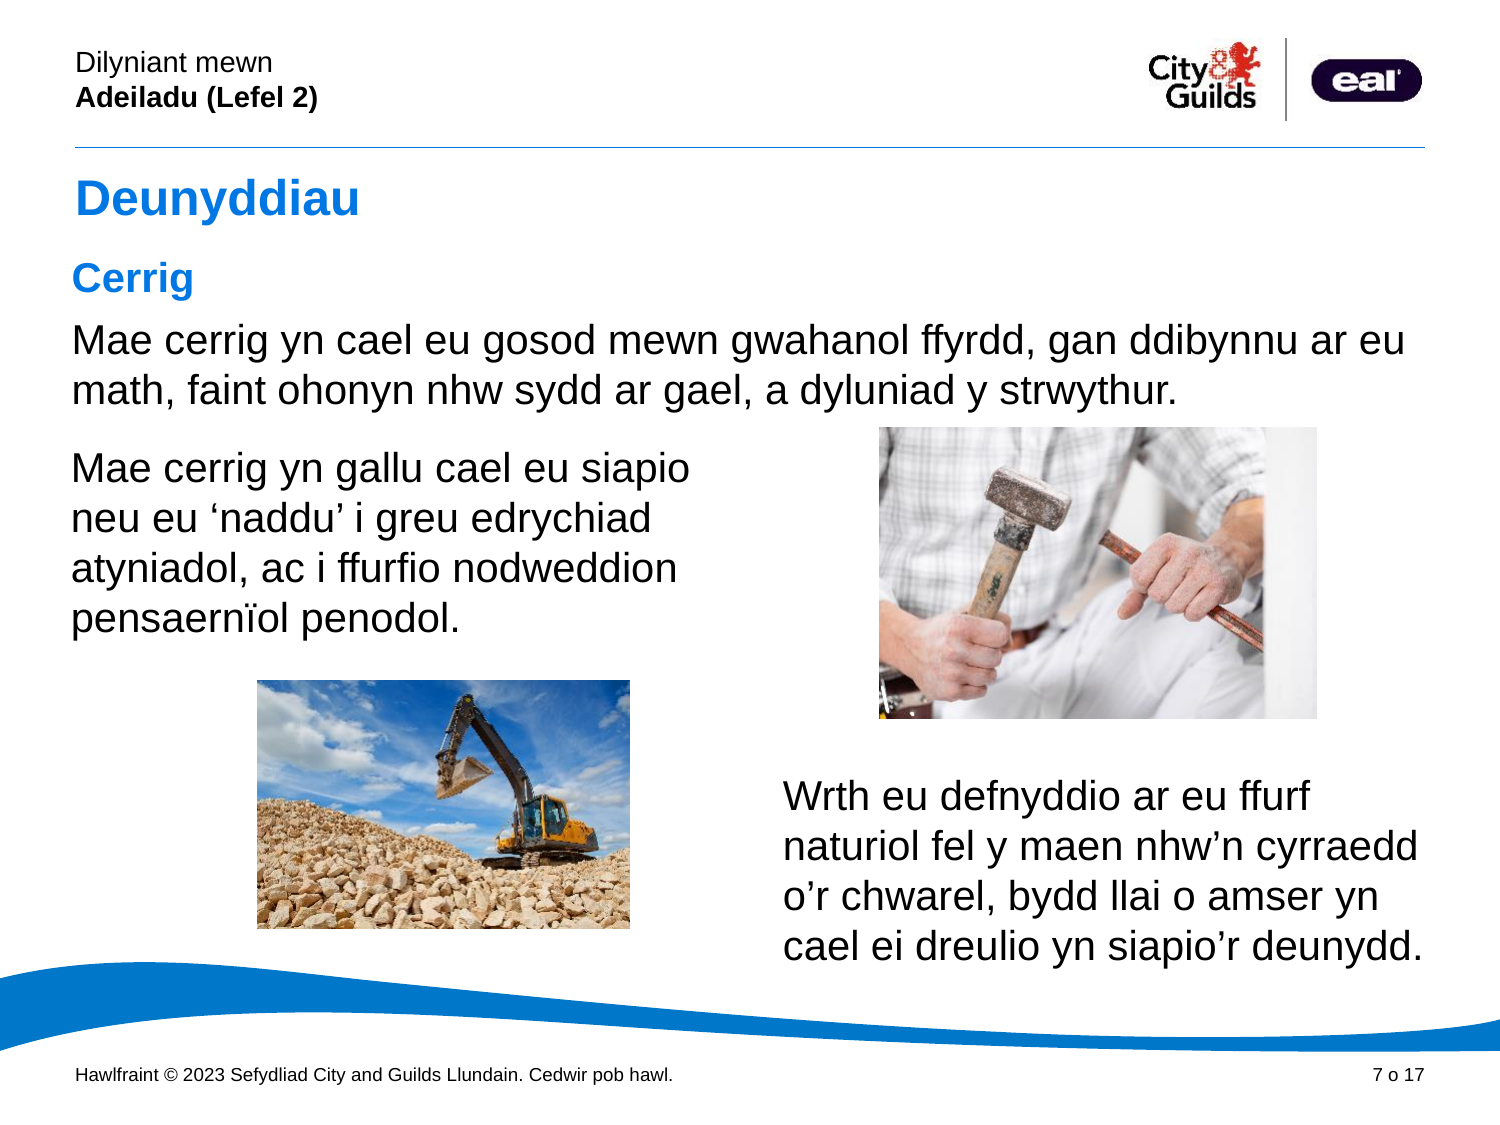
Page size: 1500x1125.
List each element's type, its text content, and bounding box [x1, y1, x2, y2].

text_box Mae cerrig yn gallu cael eu siapio neu eu ‘naddu’ i greu edrychiad atyniadol, ac i ffurfio nodweddion pensaernïol penodol. [56, 433, 752, 648]
text_box Wrth eu defnyddio ar eu ffurf naturiol fel y maen nhw’n cyrraedd o’r chwarel, bydd llai o amser yn cael ei dreulio yn siapio’r deunydd. [768, 761, 1447, 977]
title Deunyddiau [74, 165, 1426, 229]
picture [1149, 38, 1422, 121]
text_box Mae cerrig yn cael eu gosod mewn gwahanol ffyrdd, gan ddibynnu ar eu math, faint ohonyn nhw sydd ar gael, a dyluniad y strwythur. [56, 305, 1447, 421]
picture [879, 427, 1318, 719]
text_box Cerrig [56, 243, 707, 305]
picture [257, 679, 631, 929]
